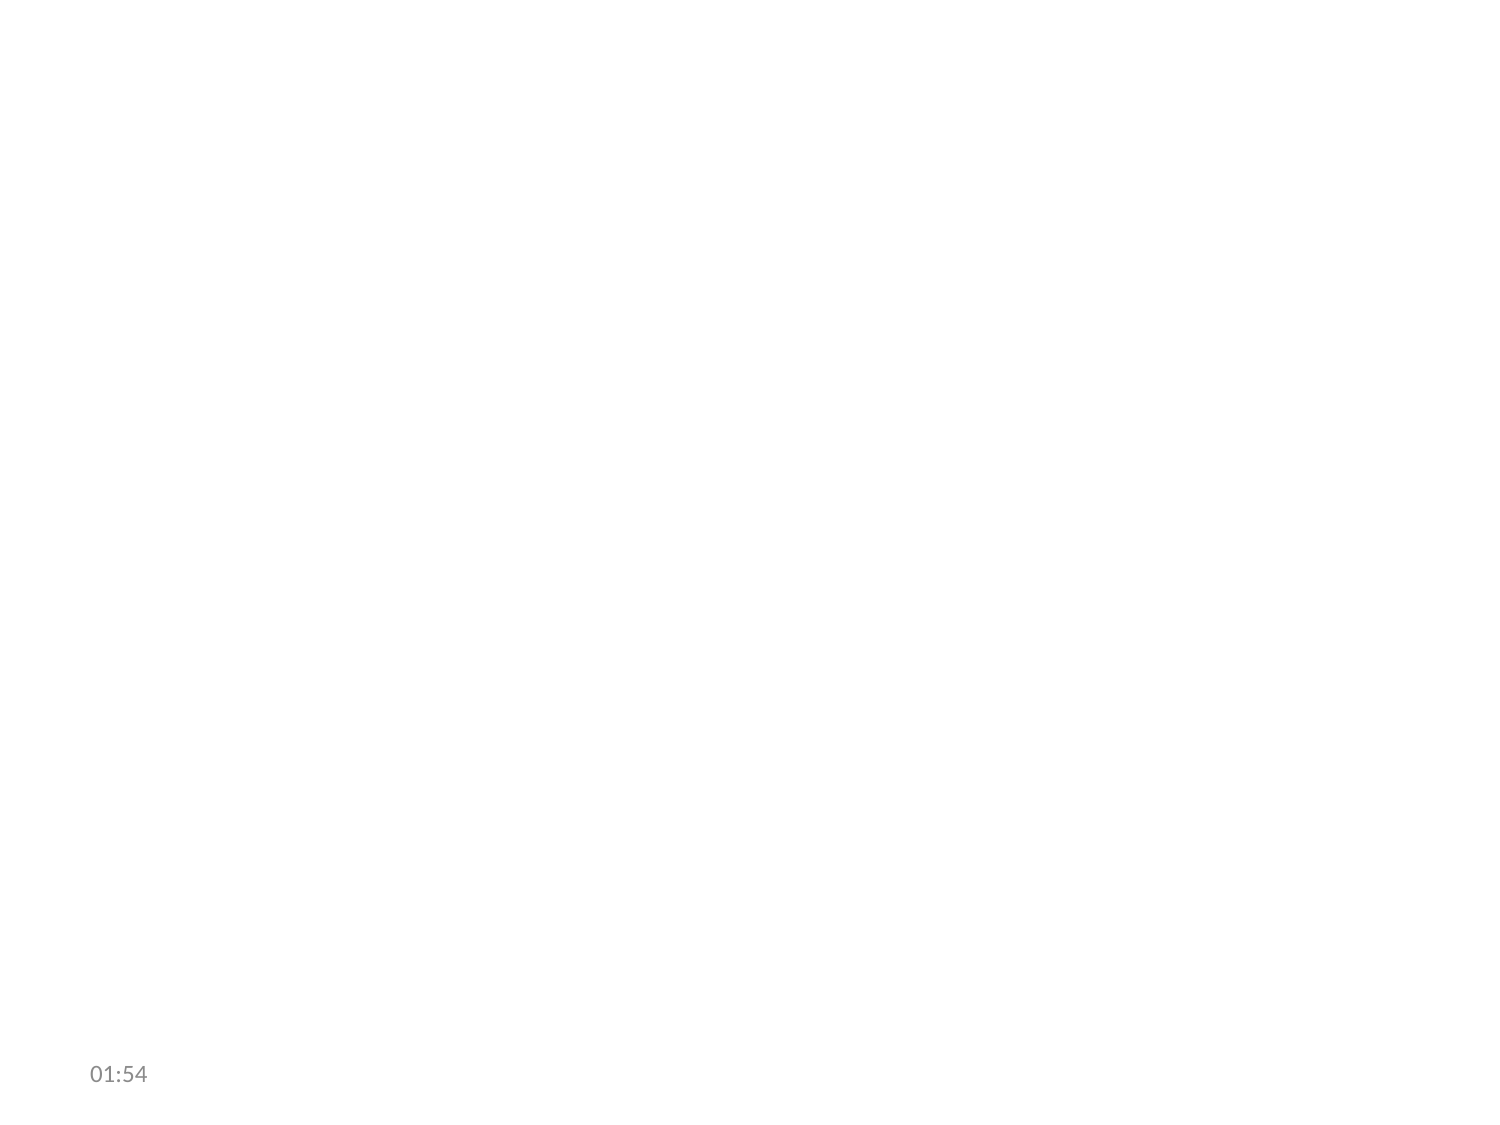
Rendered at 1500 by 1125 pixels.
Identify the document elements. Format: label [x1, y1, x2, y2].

slide_number [75, 1042, 425, 1103]
